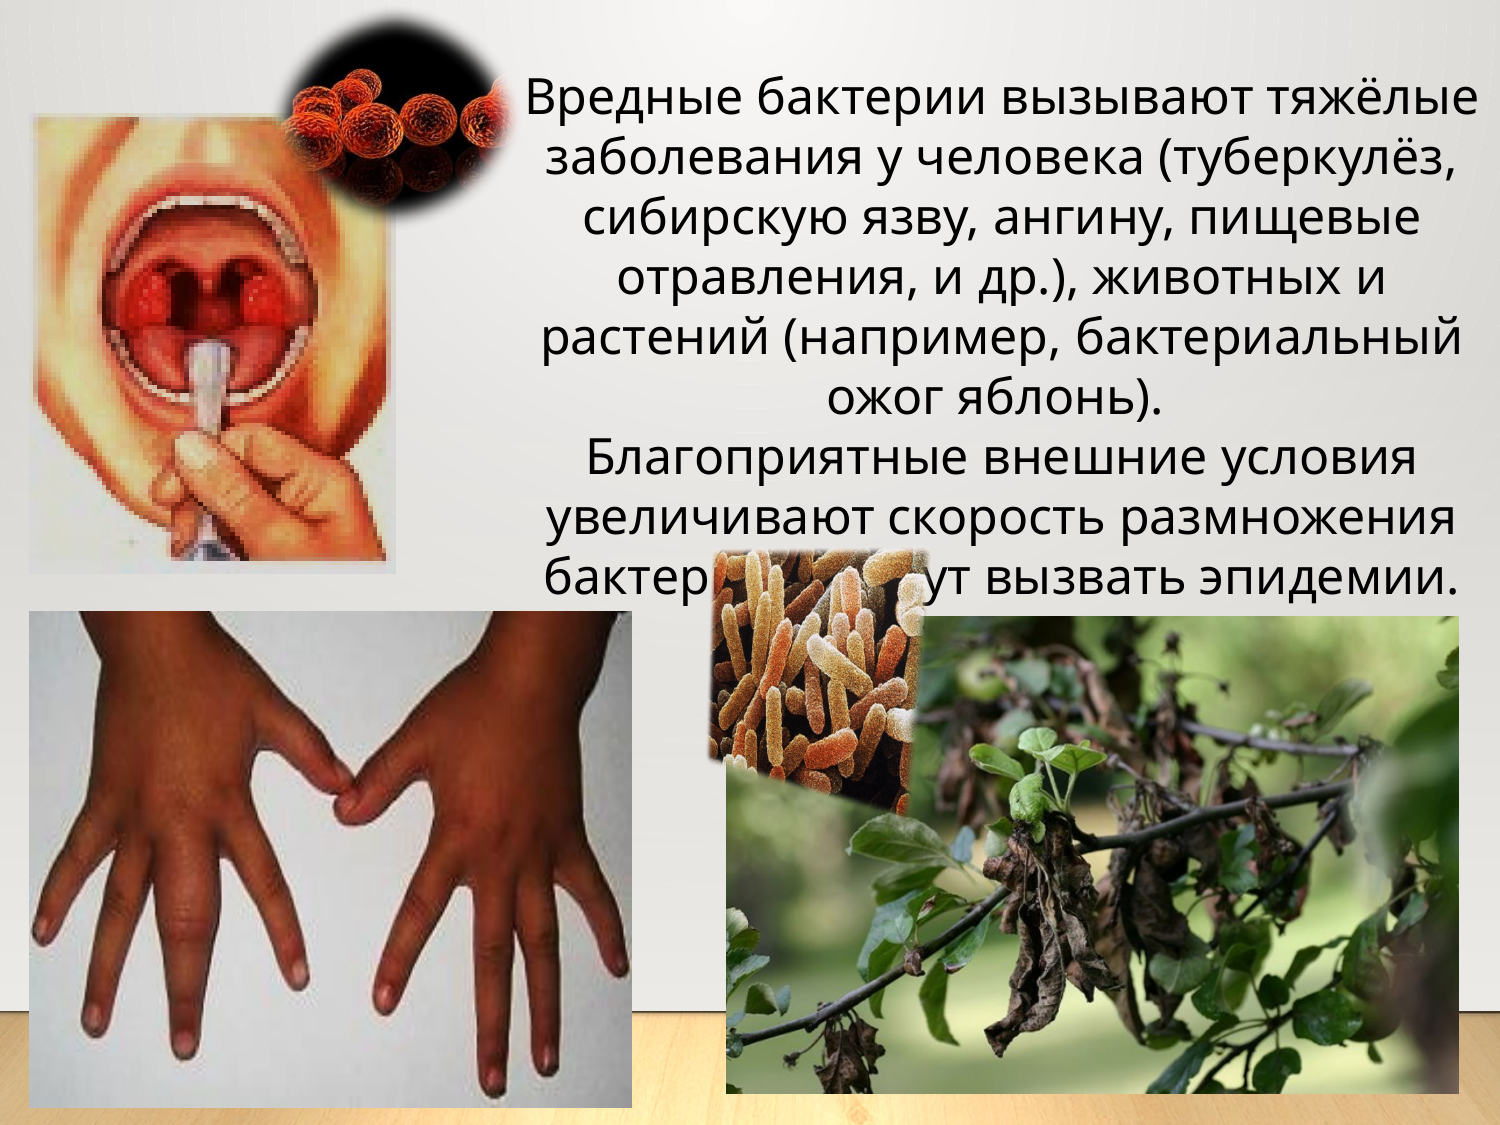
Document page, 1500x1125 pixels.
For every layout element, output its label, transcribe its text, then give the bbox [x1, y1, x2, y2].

picture [29, 1, 526, 574]
picture [0, 539, 1500, 1125]
text_box Вредные бактерии вызывают тяжёлые заболевания у человека (туберкулёз, сибирскую язву, ангину, пищевые отравления, и др.), животных и растений (например, бактериальный ожог яблонь). Благоприятные внешние условия увеличивают скорость размножения бактерий и могут вызвать эпидемии. [490, 12, 1500, 612]
